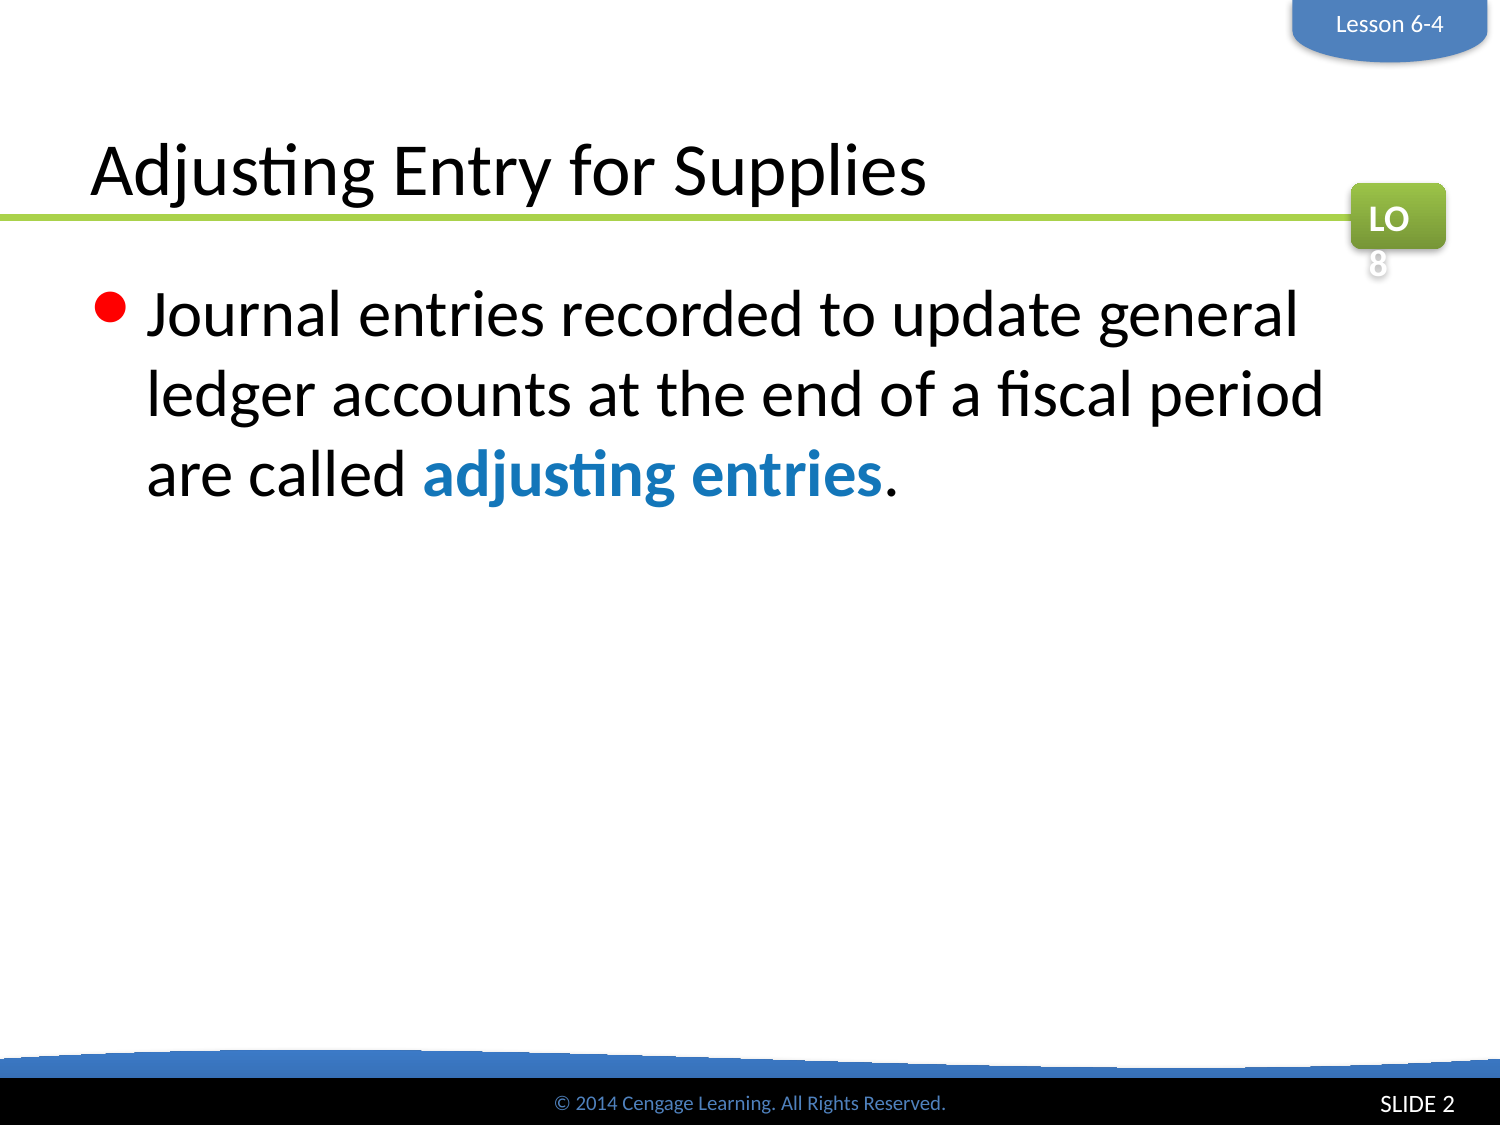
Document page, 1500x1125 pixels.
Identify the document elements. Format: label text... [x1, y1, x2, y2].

title Adjusting Entry for Supplies [75, 29, 1350, 218]
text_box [1292, 0, 1488, 63]
text_box LO8 [1350, 183, 1446, 250]
slide_number SLIDE 2 [1170, 1080, 1470, 1125]
list Journal entries recorded to update general ledger accounts at the end of a fiscal period are called adjusting entries. [75, 262, 1425, 1005]
